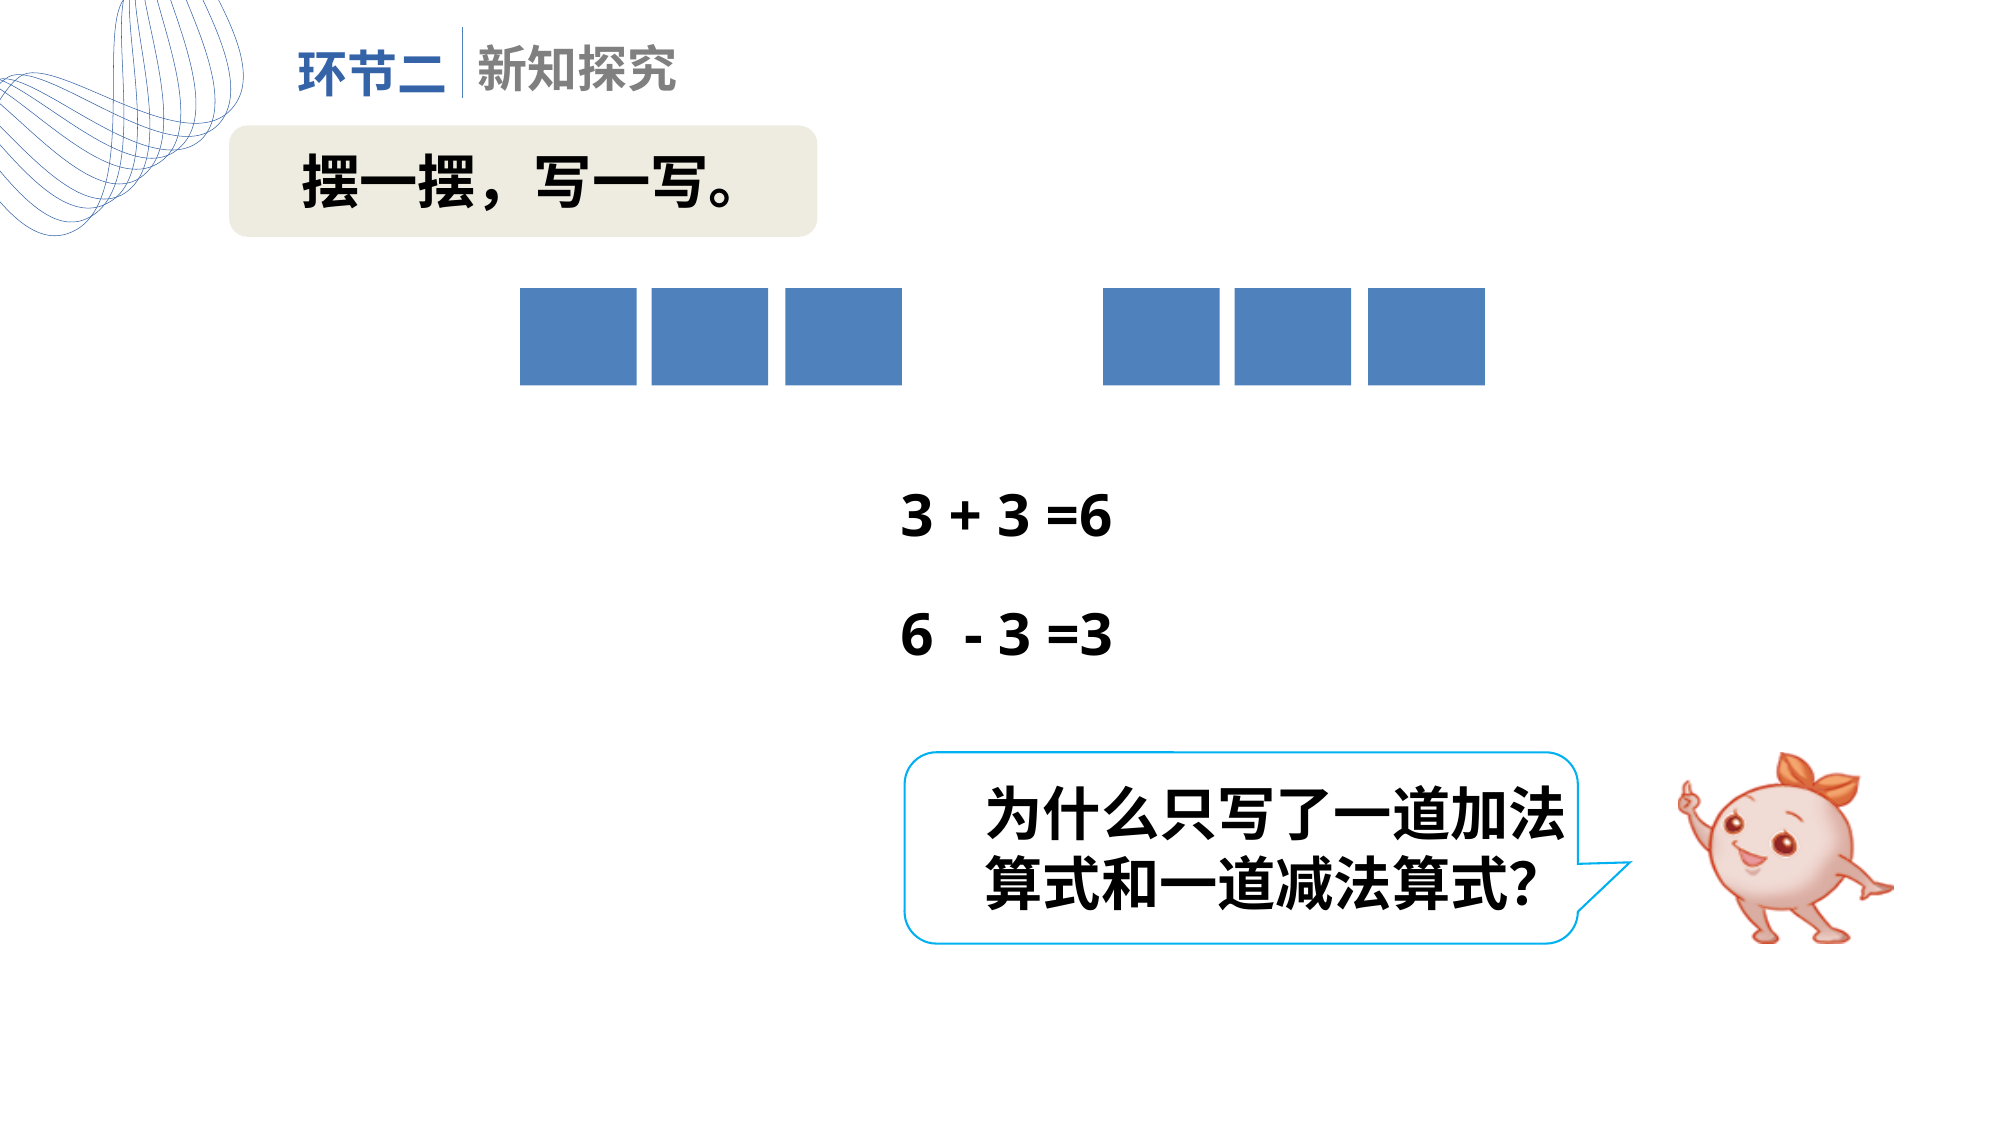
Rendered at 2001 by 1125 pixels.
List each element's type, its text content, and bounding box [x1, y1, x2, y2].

text_box 6 - 3 =3 [885, 519, 1321, 675]
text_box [520, 287, 902, 386]
text_box 3 + 3 =6 [885, 400, 1321, 519]
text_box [1103, 287, 1485, 386]
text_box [904, 752, 1894, 944]
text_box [229, 125, 849, 237]
